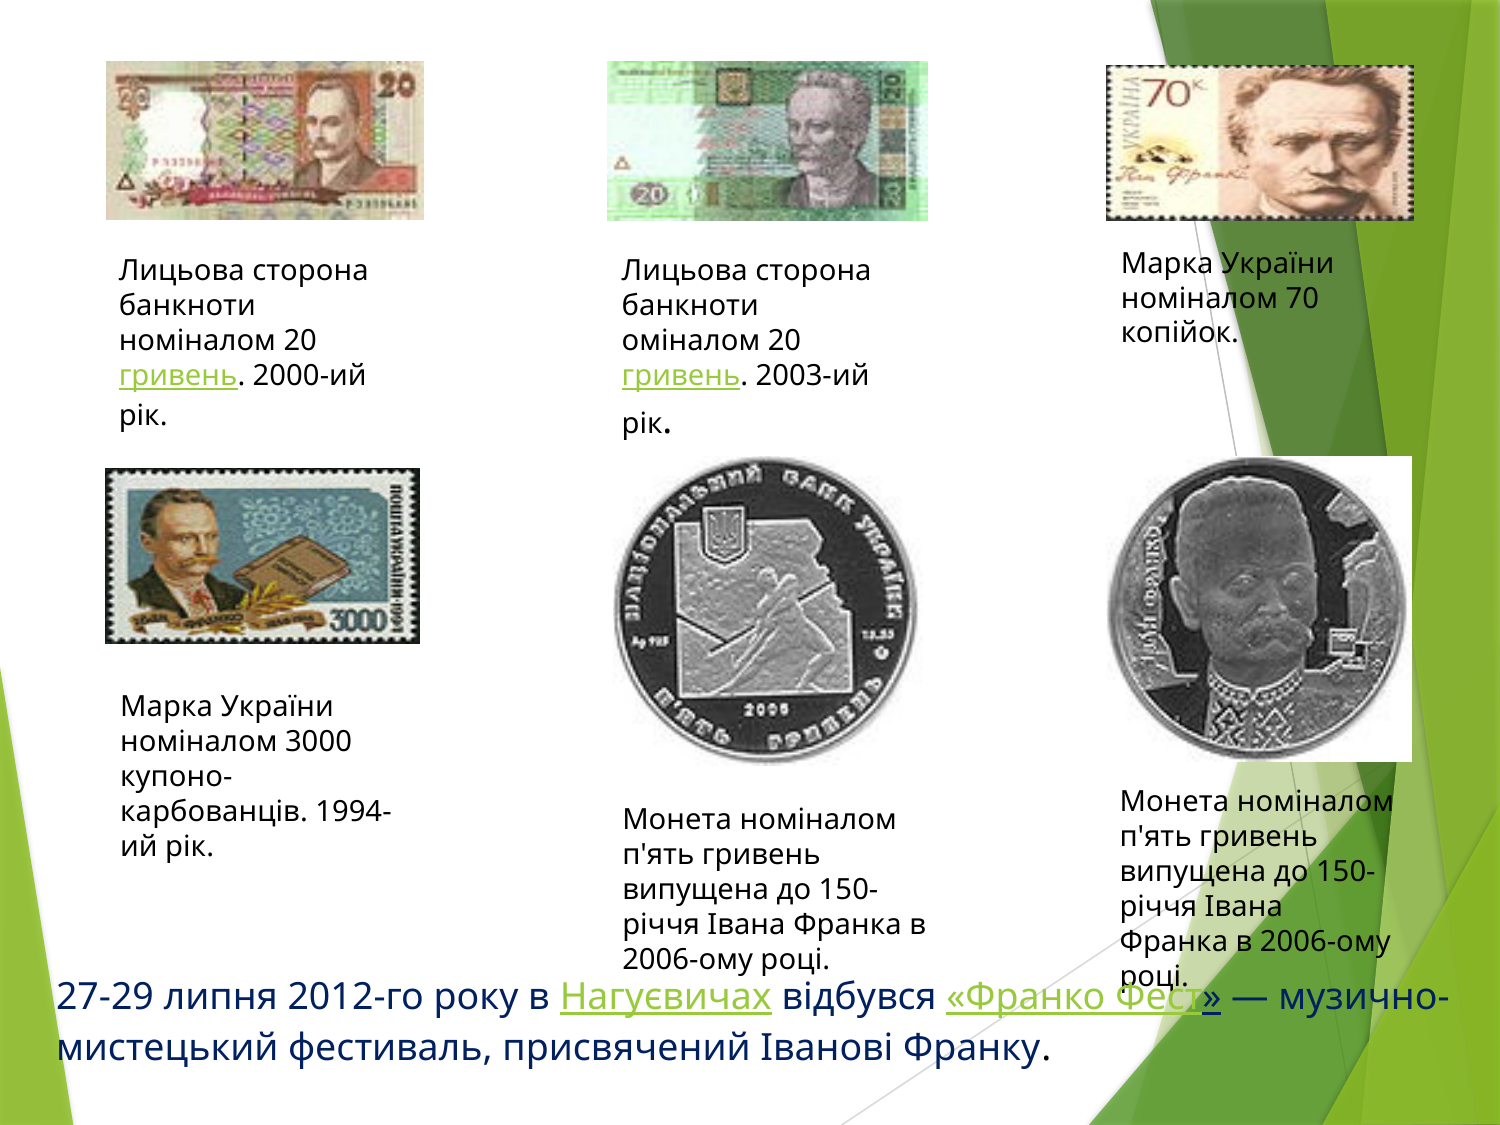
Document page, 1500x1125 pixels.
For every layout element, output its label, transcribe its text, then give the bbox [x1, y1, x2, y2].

picture [1105, 455, 1412, 763]
picture [104, 468, 420, 645]
text_box Марка України номіналом 3000 купоно-карбованців. 1994-ий рік. [105, 679, 416, 870]
picture [612, 455, 923, 767]
text_box Монета номіналом п'ять гривень випущена до 150-річчя Івана Франка в 2006-ому році. [1104, 775, 1411, 964]
picture [606, 61, 929, 221]
text_box Марка України номіналом 70 копійок. [1106, 236, 1412, 357]
picture [106, 61, 424, 221]
text_box 27-29 липня 2012-го року в Нагуєвичах відбувся «Франко Фест» — музично-мистецький фестиваль, присвячений Іванові Франку. [41, 964, 1483, 1076]
text_box Монета номіналом п'ять гривень випущена до 150-річчя Івана Франка в 2006-ому році. [607, 792, 950, 964]
text_box Лицьова сторона банкноти оміналом 20 гривень. 2003-ий рік. [606, 244, 913, 449]
text_box Лицьова сторона банкноти номіналом 20 гривень. 2000-ий рік. [103, 244, 421, 439]
picture [1105, 65, 1414, 221]
